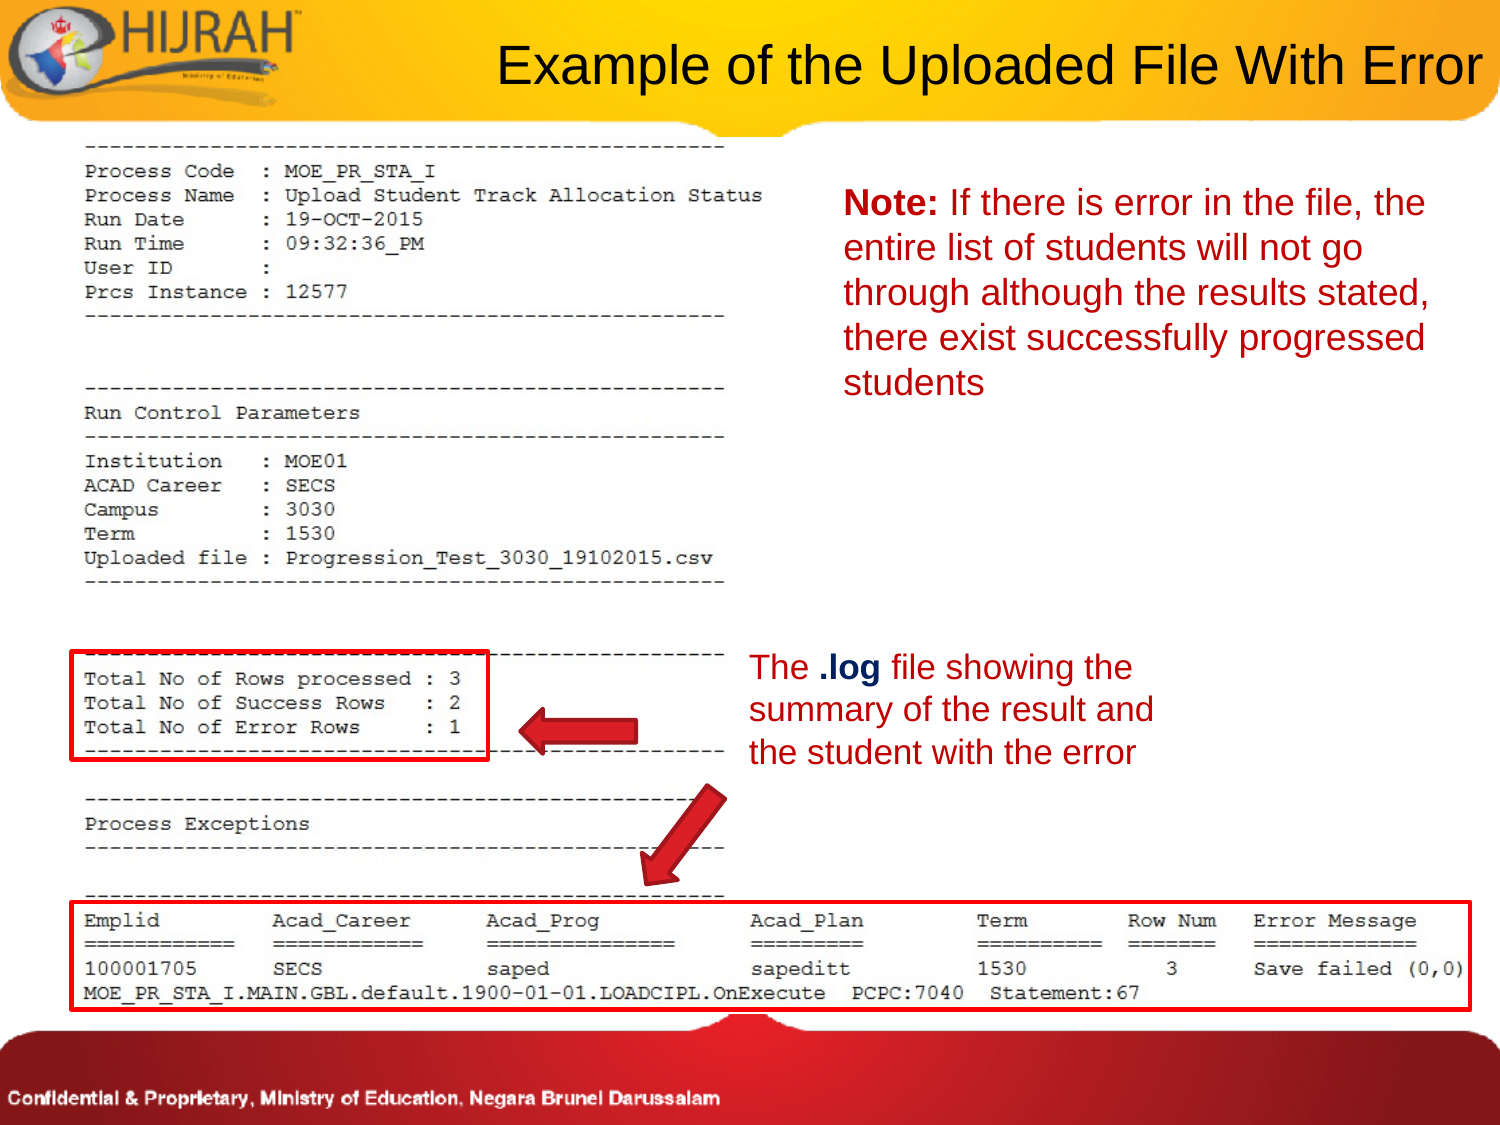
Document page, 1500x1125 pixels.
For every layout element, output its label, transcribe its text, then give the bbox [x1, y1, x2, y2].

picture [0, 0, 1500, 1125]
title Example of the Uploaded File With Error [324, 0, 1500, 126]
